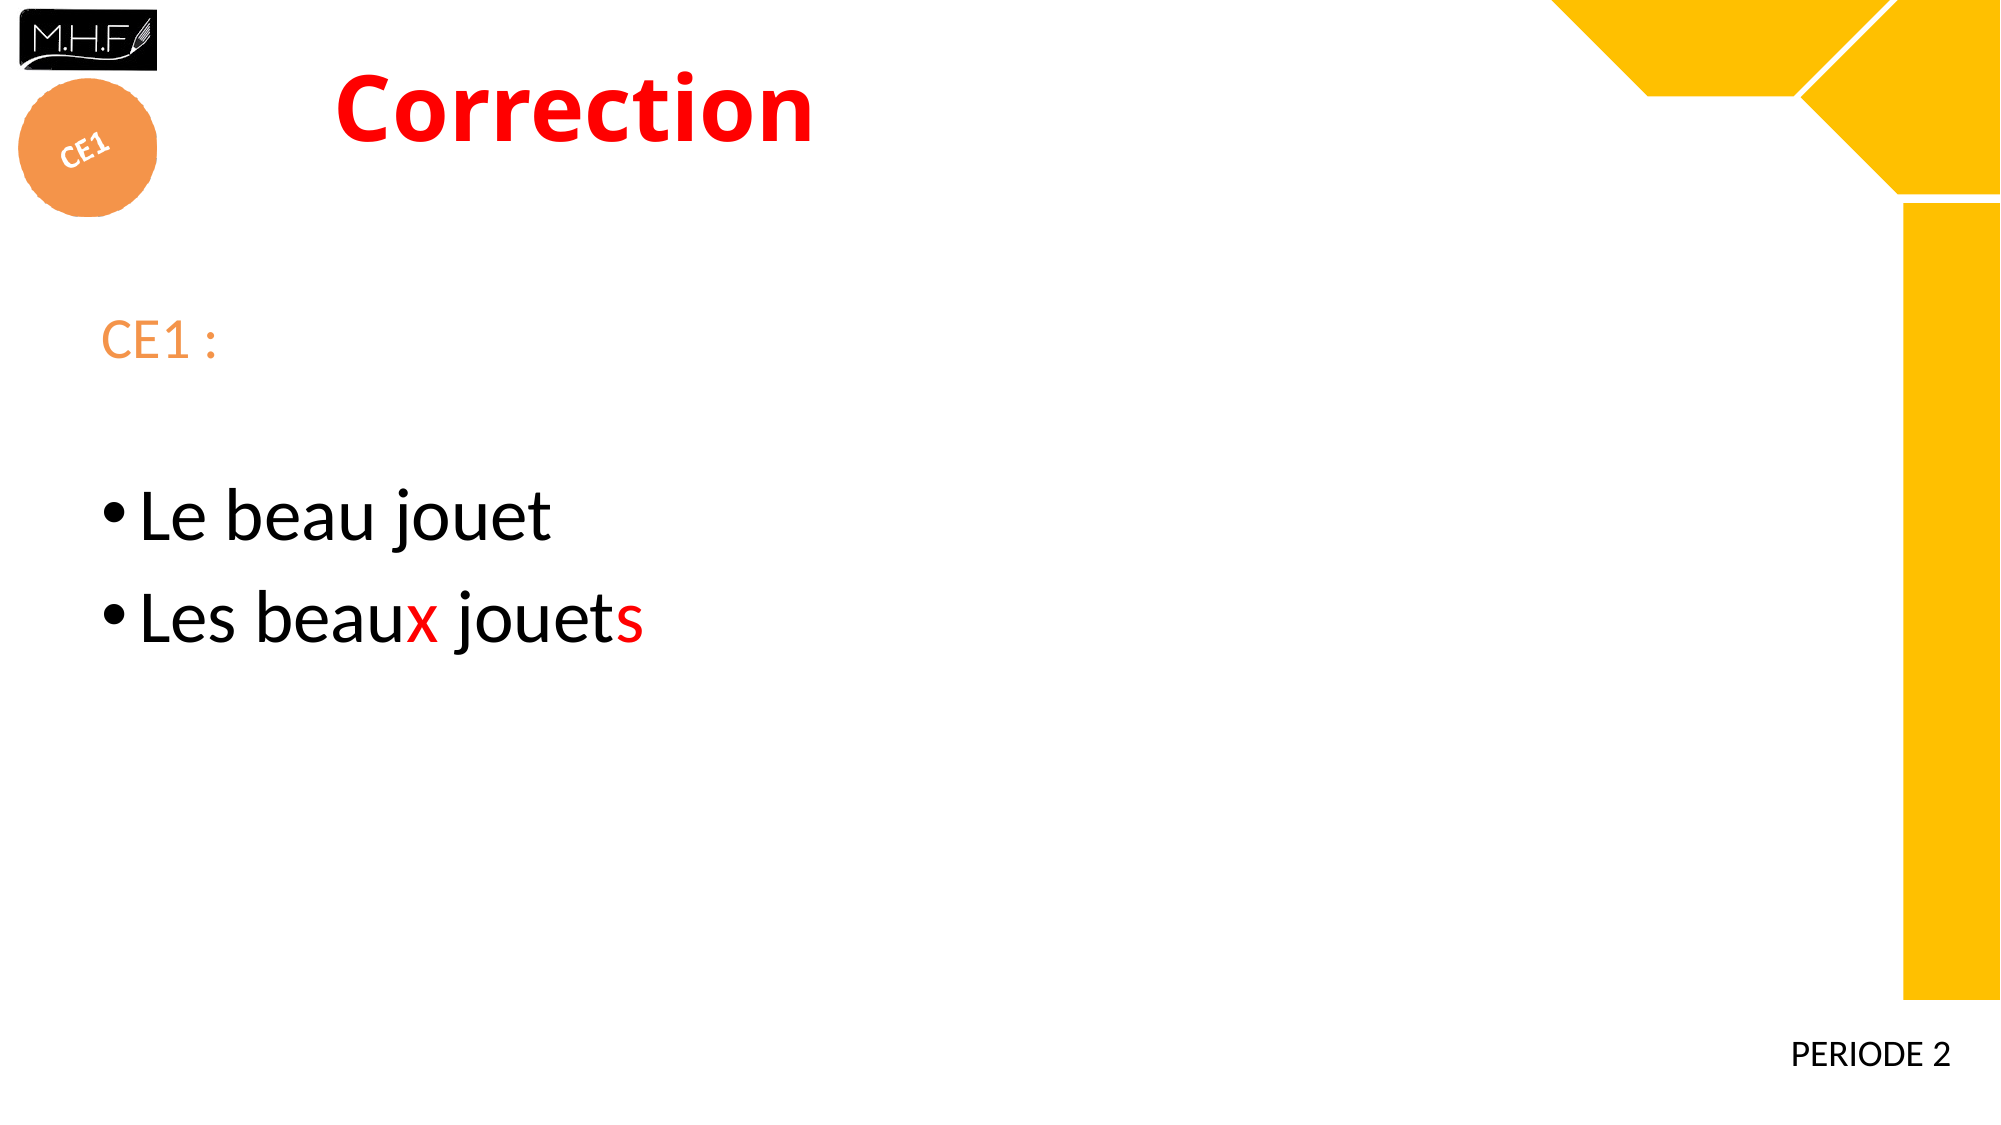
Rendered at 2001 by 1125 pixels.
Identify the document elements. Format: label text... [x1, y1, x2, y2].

text_box PERIODE 2 [1362, 1021, 1967, 1125]
picture [16, 7, 157, 74]
text_box [1902, 202, 2000, 1001]
text_box [1799, 0, 2000, 196]
text_box [1549, 0, 1892, 98]
title Correction [318, 3, 1865, 221]
picture [18, 78, 157, 218]
list CE1 : Le beau jouet Les beaux jouets [86, 300, 969, 1015]
